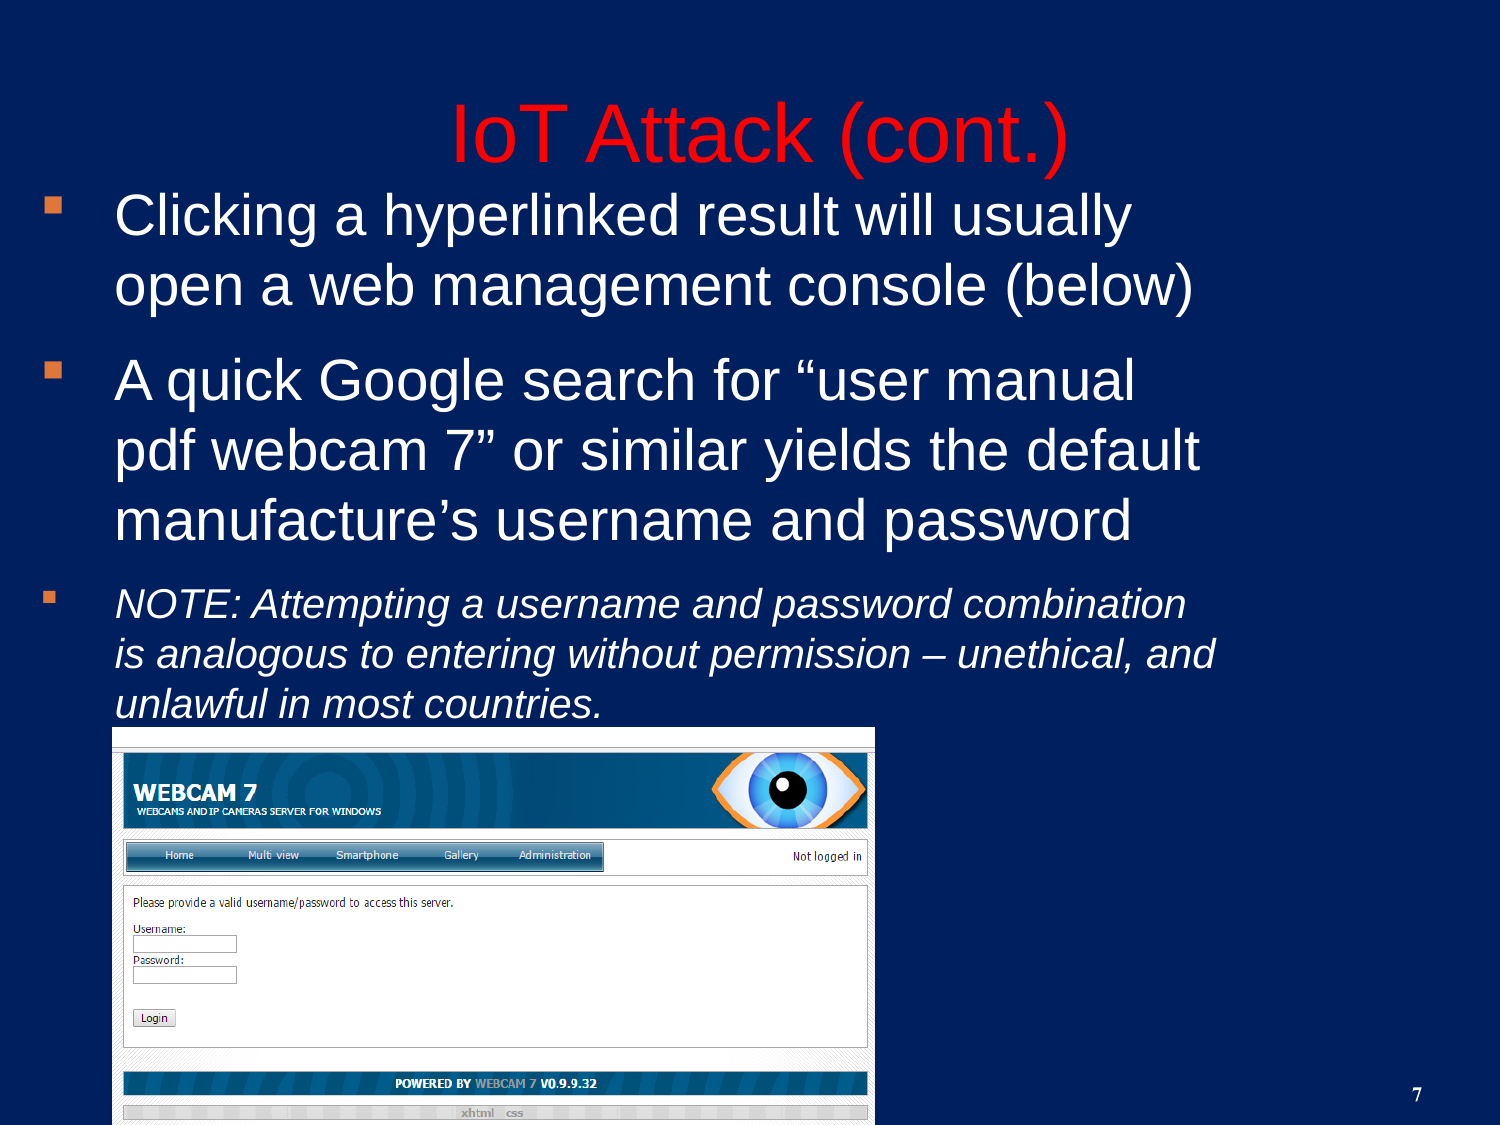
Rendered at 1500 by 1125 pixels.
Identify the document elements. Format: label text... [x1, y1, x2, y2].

title IoT Attack (cont.) [44, 53, 1456, 267]
text_box [1412, 1087, 1422, 1102]
picture [112, 727, 876, 1125]
text_box Clicking a hyperlinked result will usually open a web management console (below) A quick Google search for “user manual pdf webcam 7” or similar yields the default manufacture’s username and password NOTE: Attempting a username and password combination is analogous to entering without permission – unethical, and unlawful in most countries. [37, 177, 1226, 728]
